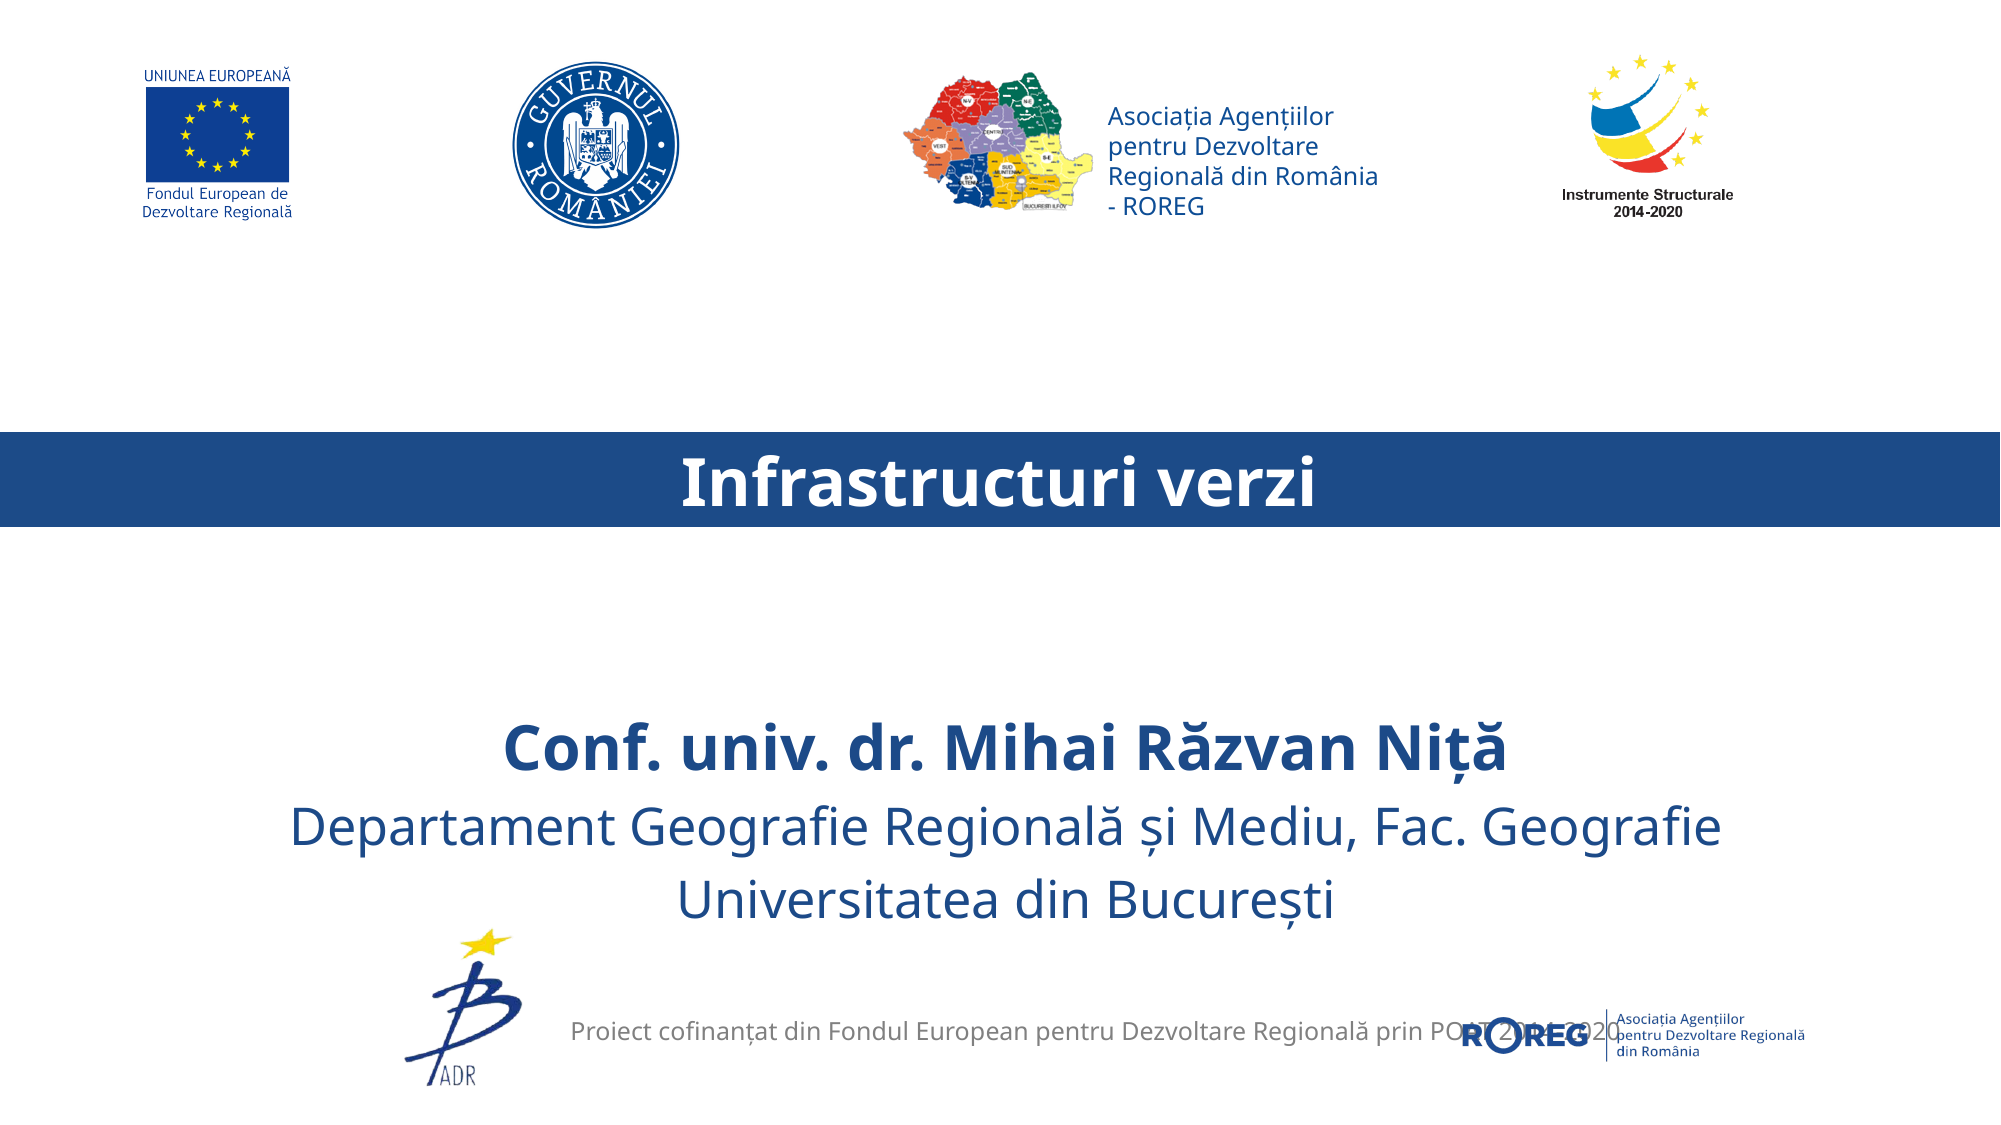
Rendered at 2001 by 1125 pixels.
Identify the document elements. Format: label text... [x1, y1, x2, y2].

picture [389, 927, 556, 1094]
text_box Conf. univ. dr. Mihai Răzvan Niță Departament Geografie Regională și Mediu, Fac. Geografie Universitatea din București [78, 700, 1934, 937]
text_box Asociația Agențiilor pentru Dezvoltare Regională din România - ROREG [1093, 93, 1395, 228]
picture [902, 70, 1094, 211]
text_box Proiect cofinanțat din Fondul European pentru Dezvoltare Regională prin POAT 2014-2020 [556, 1007, 1651, 1093]
picture [1529, 26, 1752, 250]
text_box Infrastructuri verzi [0, 432, 2000, 527]
picture [1381, 998, 1863, 1075]
picture [510, 59, 681, 230]
picture [78, 5, 356, 283]
